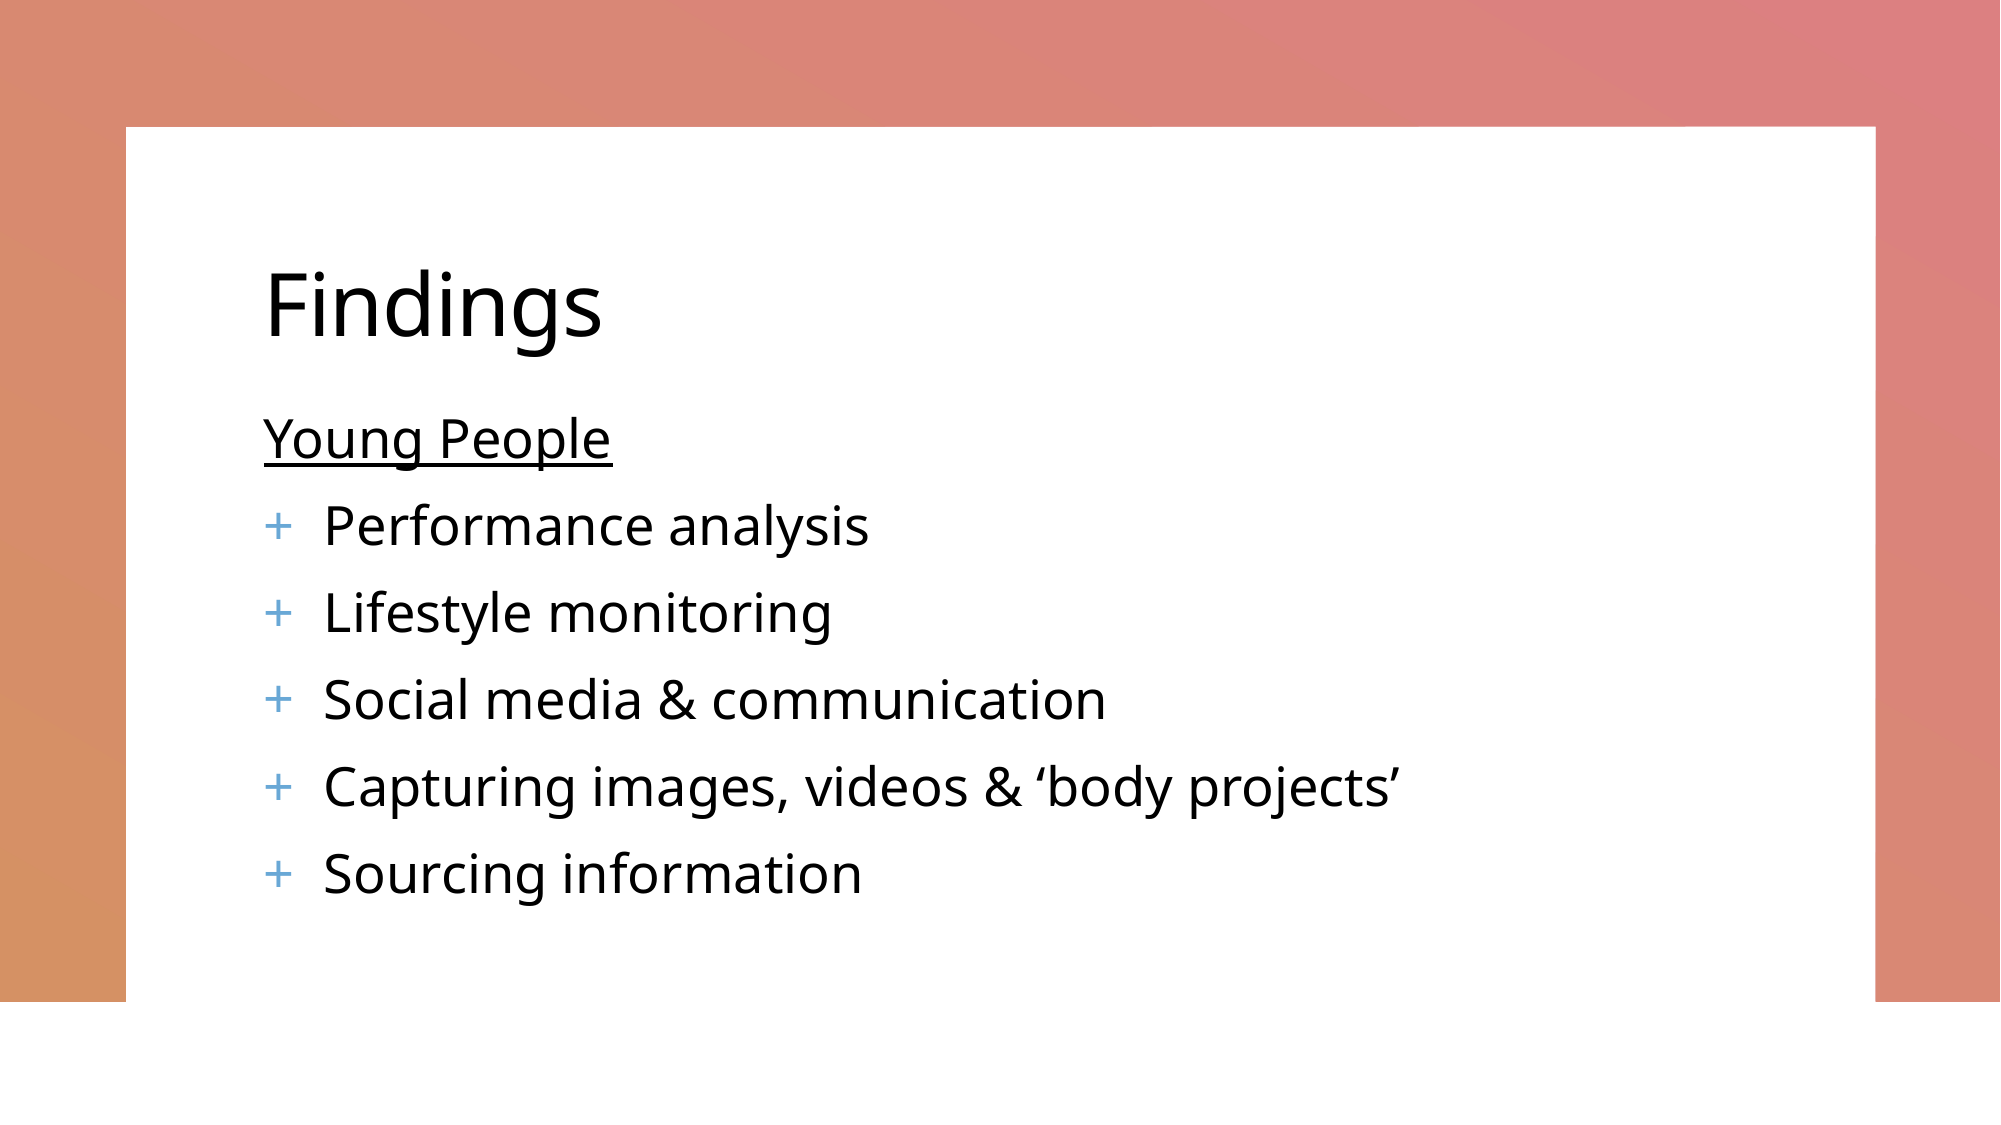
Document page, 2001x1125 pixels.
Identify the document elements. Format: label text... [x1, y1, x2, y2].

list Young People Performance analysis Lifestyle monitoring Social media & communication Capturing images, videos & ‘body projects’ Sourcing information [248, 393, 1749, 1001]
title Findings [248, 248, 1749, 393]
